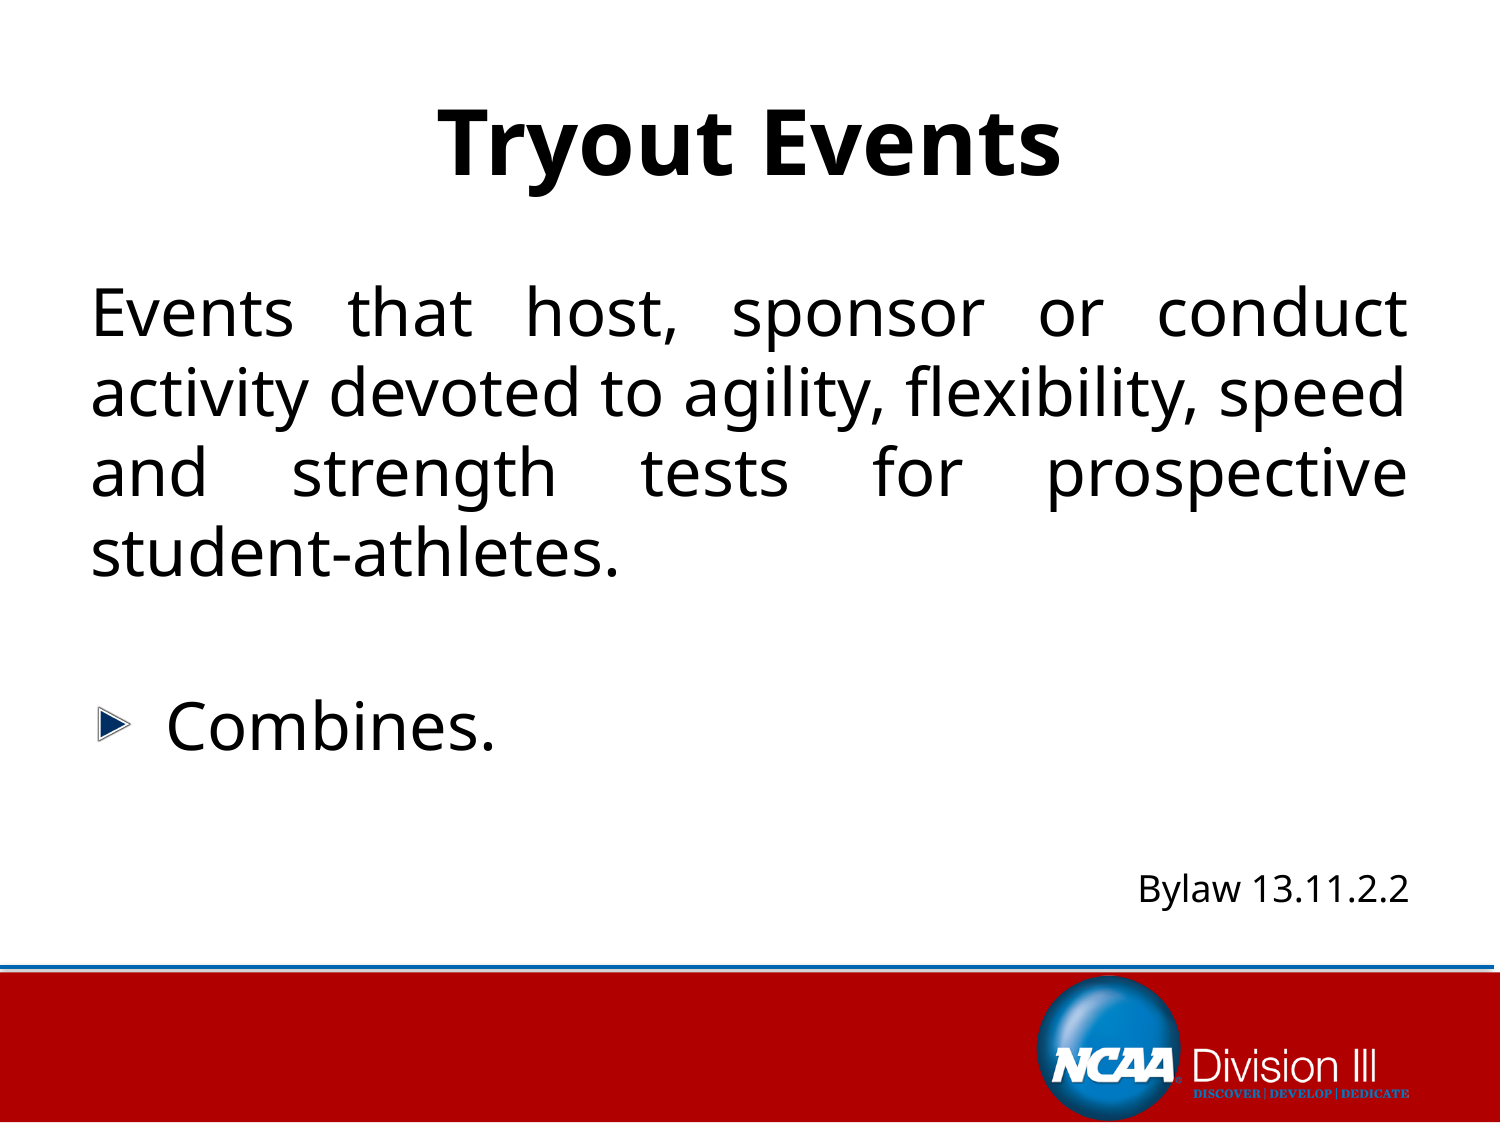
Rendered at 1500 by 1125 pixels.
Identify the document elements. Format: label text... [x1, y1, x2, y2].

title Tryout Events [75, 45, 1425, 233]
picture [1021, 947, 1423, 1125]
list Events that host, sponsor or conduct activity devoted to agility, flexibility, speed and strength tests for prospective student-athletes. Combines. Bylaw 13.11.2.2 [75, 262, 1425, 941]
picture [90, 700, 137, 748]
